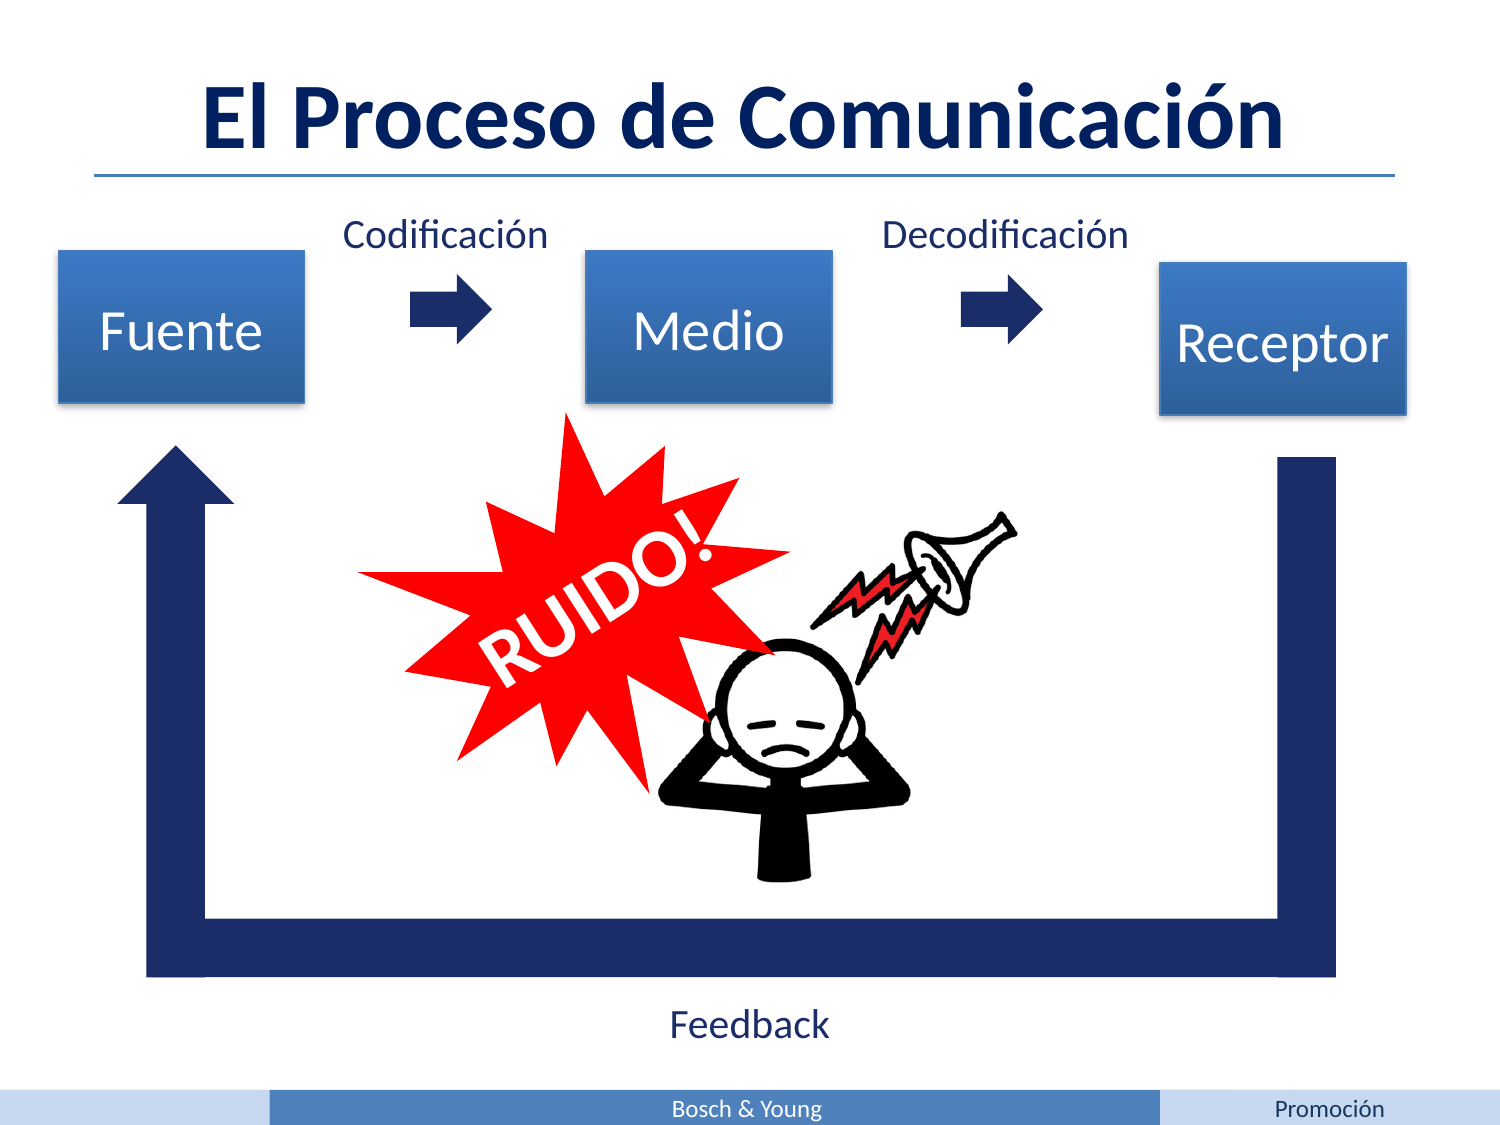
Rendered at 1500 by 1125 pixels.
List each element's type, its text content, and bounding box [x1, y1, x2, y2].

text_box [58, 198, 1407, 1055]
text_box El Proceso de Comunicación [58, 46, 1430, 175]
text_box Promoción [1158, 1088, 1500, 1125]
text_box [0, 1088, 272, 1125]
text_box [398, 421, 1032, 891]
text_box Bosch & Young [272, 1088, 1158, 1125]
